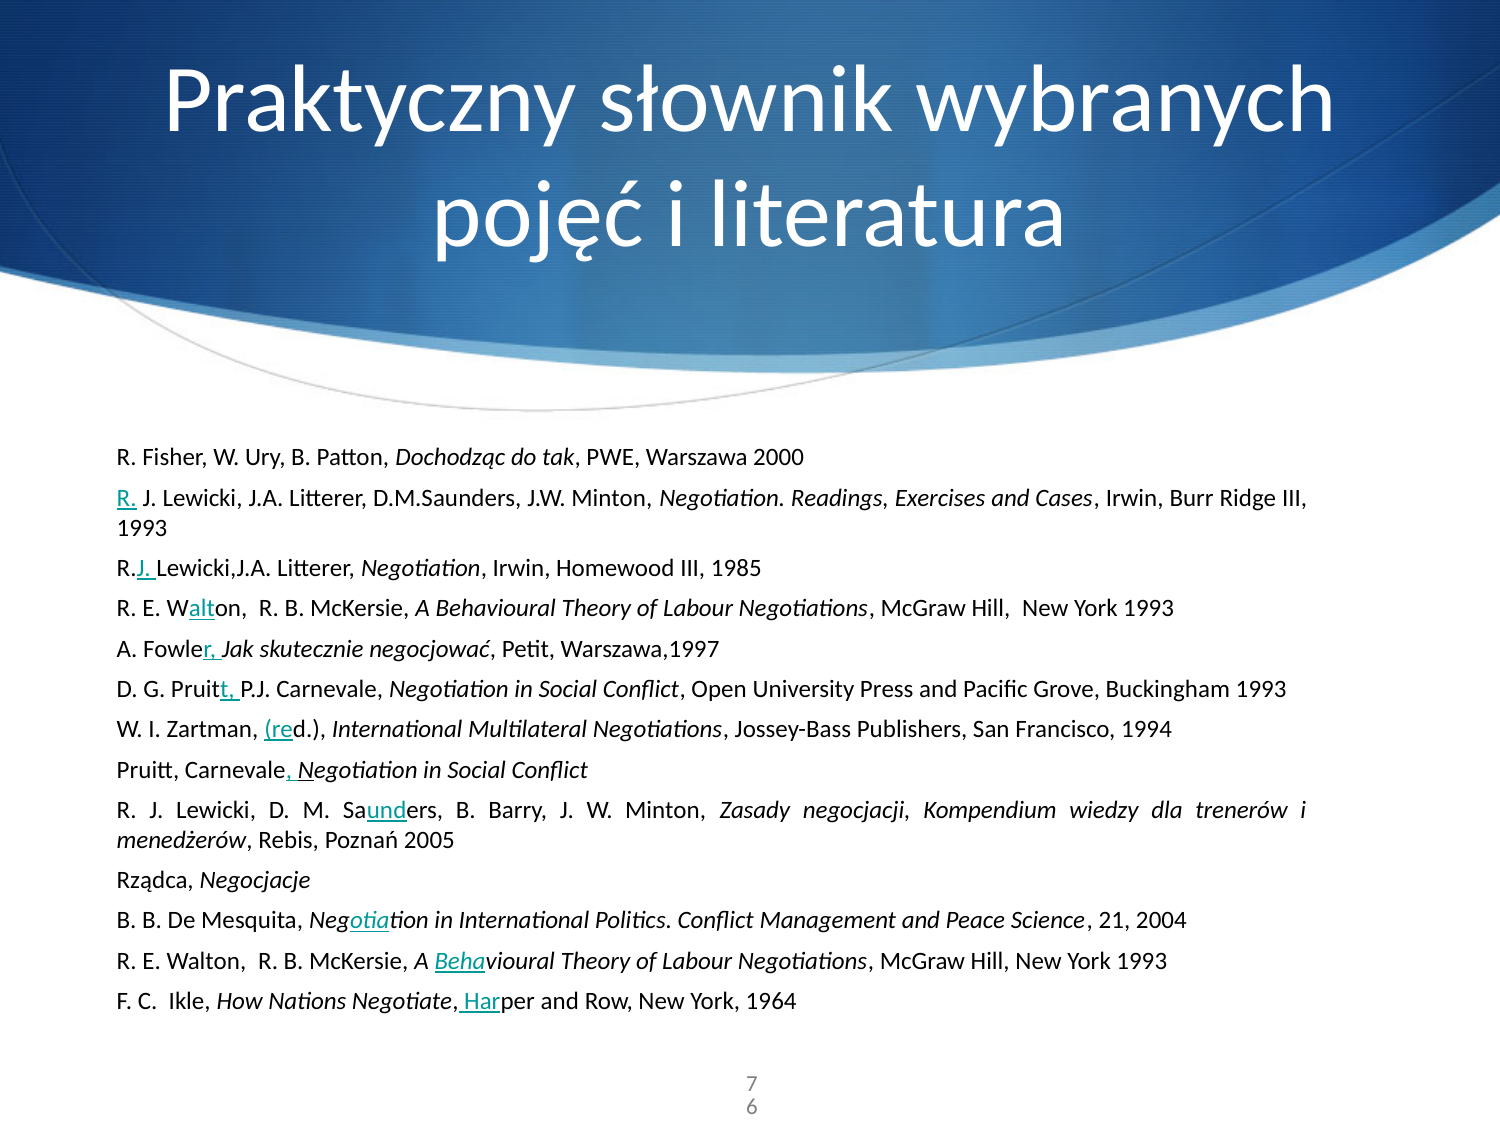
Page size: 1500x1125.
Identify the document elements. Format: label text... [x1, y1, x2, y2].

picture [0, 0, 1500, 1125]
slide_number 76 [730, 1062, 769, 1103]
text_box R. Fisher, W. Ury, B. Patton, Dochodząc do tak, PWE, Warszawa 2000 R. J. Lewicki, J.A. Litterer, D.M.Saunders, J.W. Minton, Negotiation. Readings, Exercises and Cases, Irwin, Burr Ridge III, 1993 R.J. Lewicki,J.A. Litterer, Negotiation, Irwin, Homewood III, 1985 R. E. Walton, R. B. McKersie, A Behavioural Theory of Labour Negotiations, McGraw Hill, New York 1993 A. Fowler, Jak skutecznie negocjować, Petit, Warszawa,1997 D. G. Pruitt, P.J. Carnevale, Negotiation in Social Conflict, Open University Press and Pacific Grove, Buckingham 1993 W. I. Zartman, (red.), International Multilateral Negotiations, Jossey-Bass Publishers, San Francisco, 1994 Pruitt, Carnevale, Negotiation in Social Conflict R. J. Lewicki, D. M. Saunders, B. Barry, J. W. Minton, Zasady negocjacji, Kompendium wiedzy dla trenerów i menedżerów, Rebis, Poznań 2005 Rządca, Negocjacje B. B. De Mesquita, Negotiation in International Politics. Conflict Management and Peace Science, 21, 2004 R. E. Walton, R. B. McKersie, A Behavioural Theory of Labour Negotiations, McGraw Hill, New York 1993 F. C. Ikle, How Nations Negotiate, Harper and Row, New York, 1964 [108, 432, 1346, 1084]
title Praktyczny słownik wybranych pojęć i literatura [75, 0, 1425, 301]
